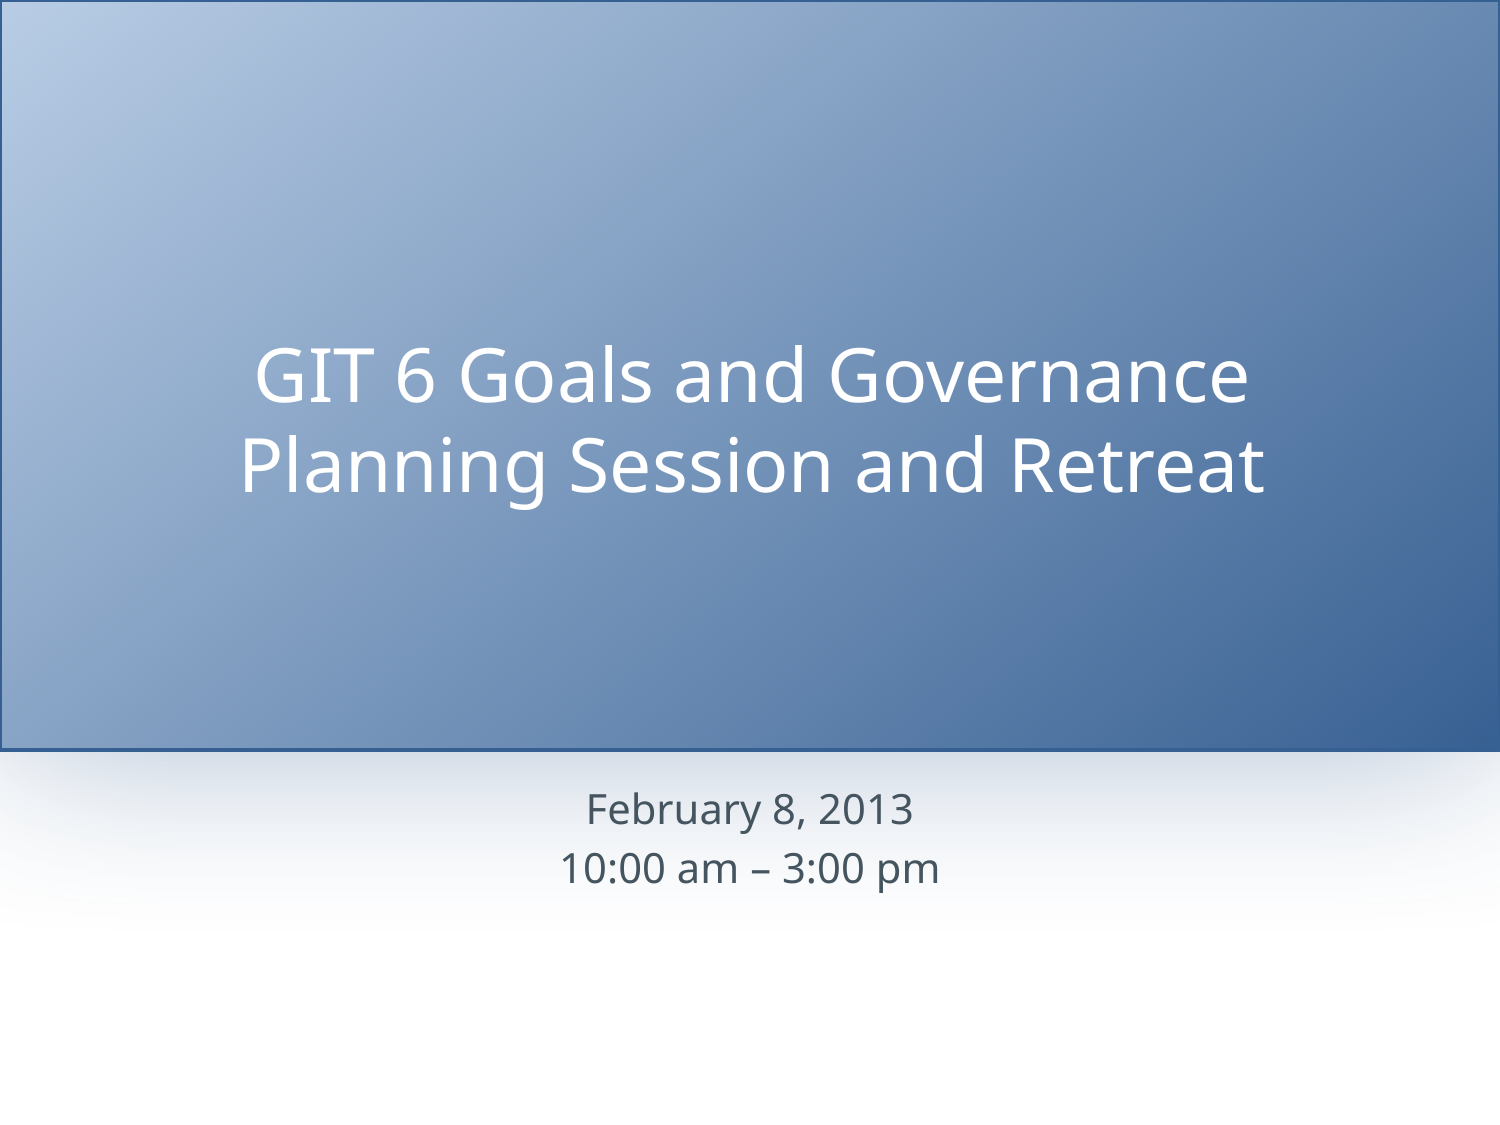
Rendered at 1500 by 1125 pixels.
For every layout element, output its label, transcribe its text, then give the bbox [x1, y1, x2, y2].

title GIT 6 Goals and Governance Planning Session and Retreat [131, 289, 1373, 636]
subtitle February 8, 2013 10:00 am – 3:00 pm [188, 775, 1312, 982]
